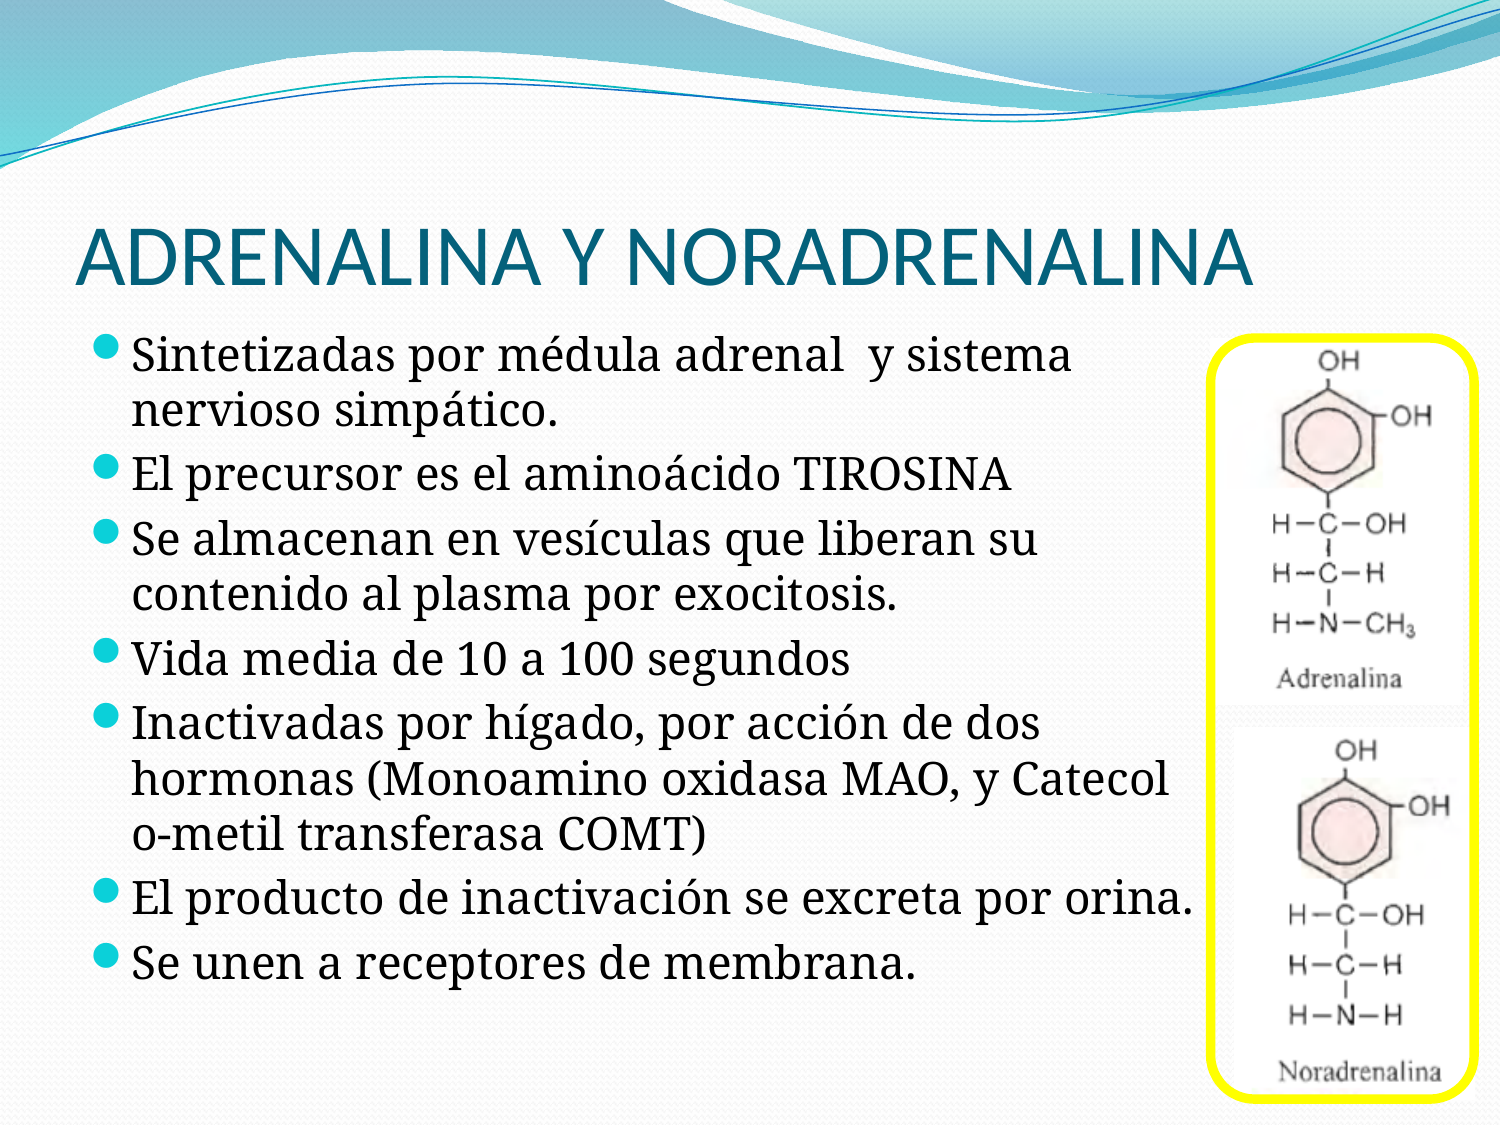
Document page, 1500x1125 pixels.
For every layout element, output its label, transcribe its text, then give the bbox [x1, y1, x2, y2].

title ADRENALINA Y NORADRENALINA [75, 115, 1425, 303]
text_box [1203, 339, 1210, 713]
list Sintetizadas por médula adrenal y sistema nervioso simpático. El precursor es el aminoácido TIROSINA Se almacenan en vesículas que liberan su contenido al plasma por exocitosis. Vida media de 10 a 100 segundos Inactivadas por hígado, por acción de dos hormonas (Monoamino oxidasa MAO, y Catecol o-metil transferasa COMT) El producto de inactivación se excreta por orina. Se unen a receptores de membrana. [75, 317, 1223, 1038]
picture [1233, 727, 1475, 1100]
picture [1210, 337, 1464, 705]
text_box [1208, 357, 1477, 1093]
text_box [1208, 353, 1469, 717]
text_box [1227, 729, 1233, 1095]
